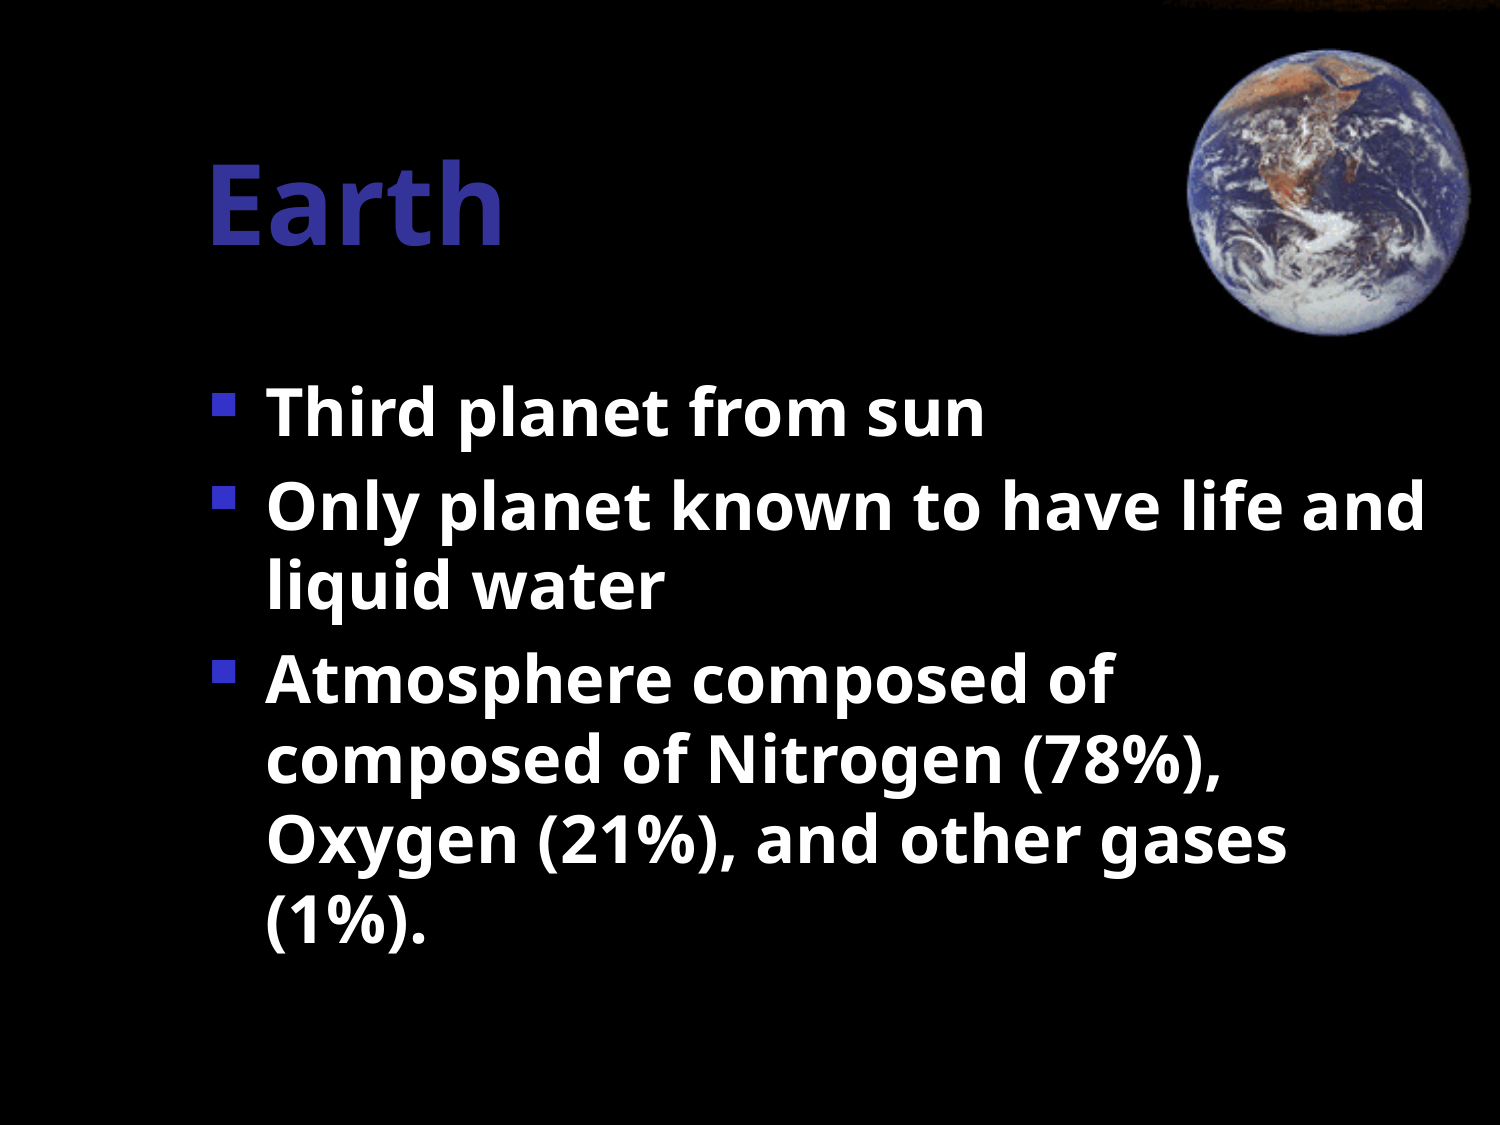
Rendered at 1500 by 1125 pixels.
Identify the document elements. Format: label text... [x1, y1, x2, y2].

title Earth [188, 34, 1157, 276]
picture [1162, 0, 1500, 376]
list Third planet from sun Only planet known to have life and liquid water Atmosphere composed of composed of Nitrogen (78%), Oxygen (21%), and other gases (1%). [193, 362, 1470, 1007]
